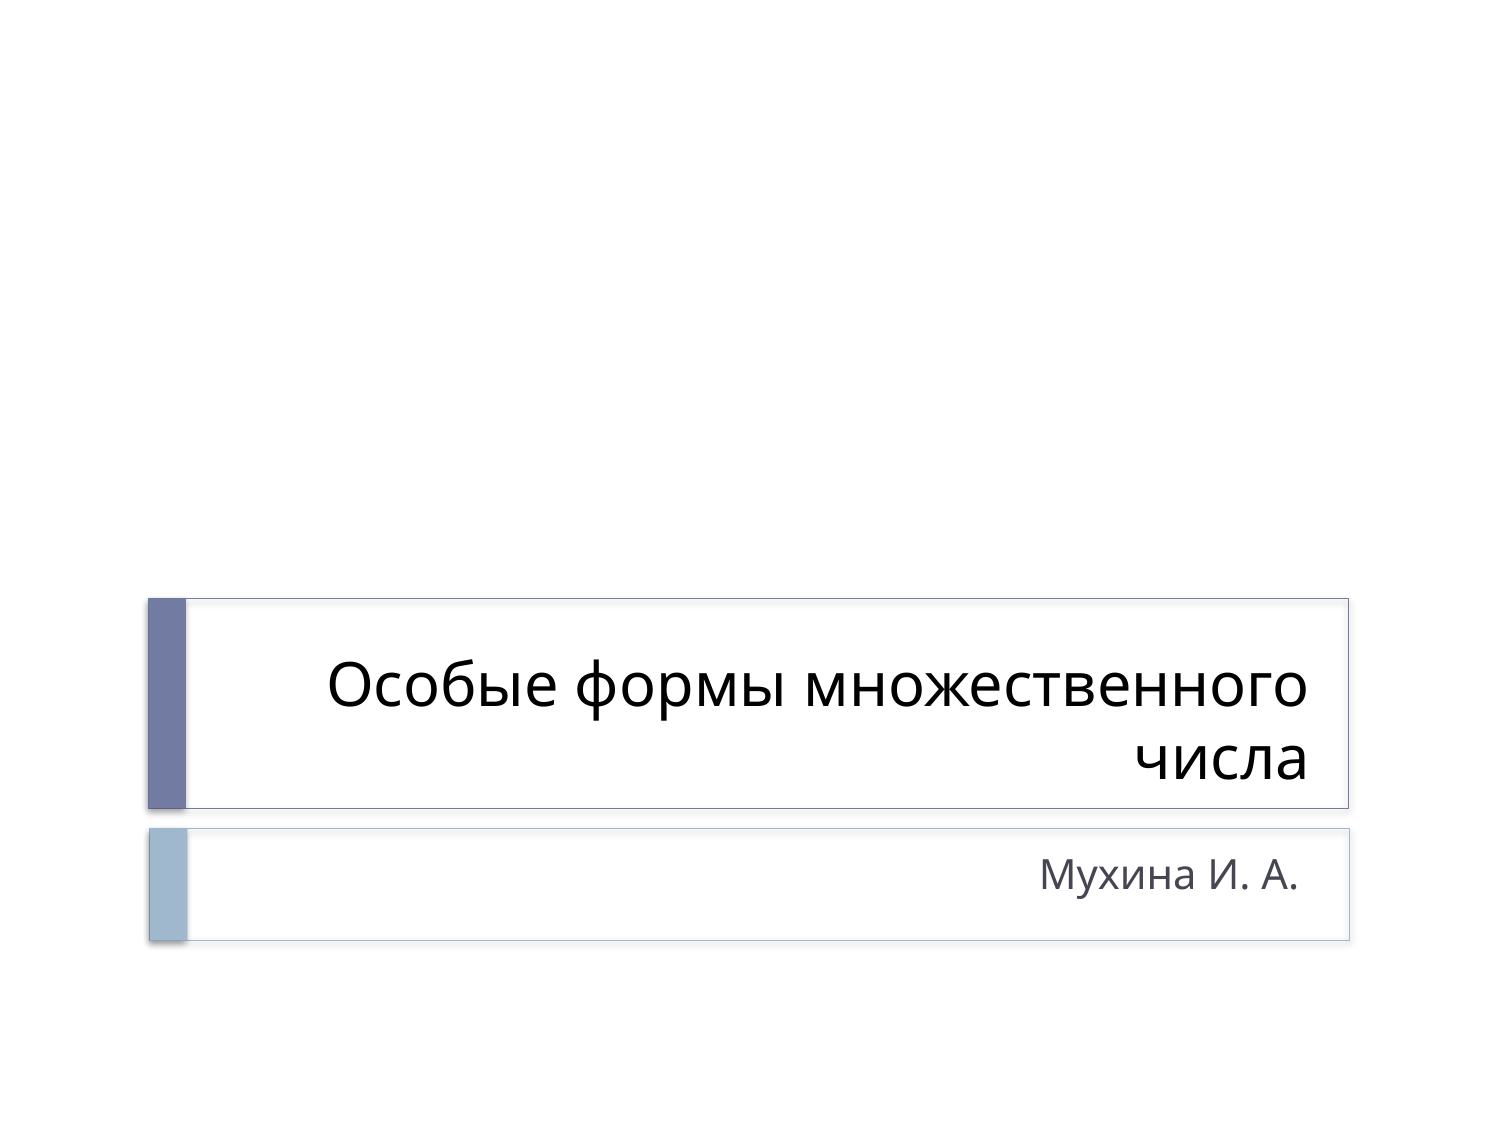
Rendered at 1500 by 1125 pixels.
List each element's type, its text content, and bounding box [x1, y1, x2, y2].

subtitle Мухина И. А. [200, 840, 1325, 929]
title Особые формы множественного числа [200, 637, 1325, 800]
